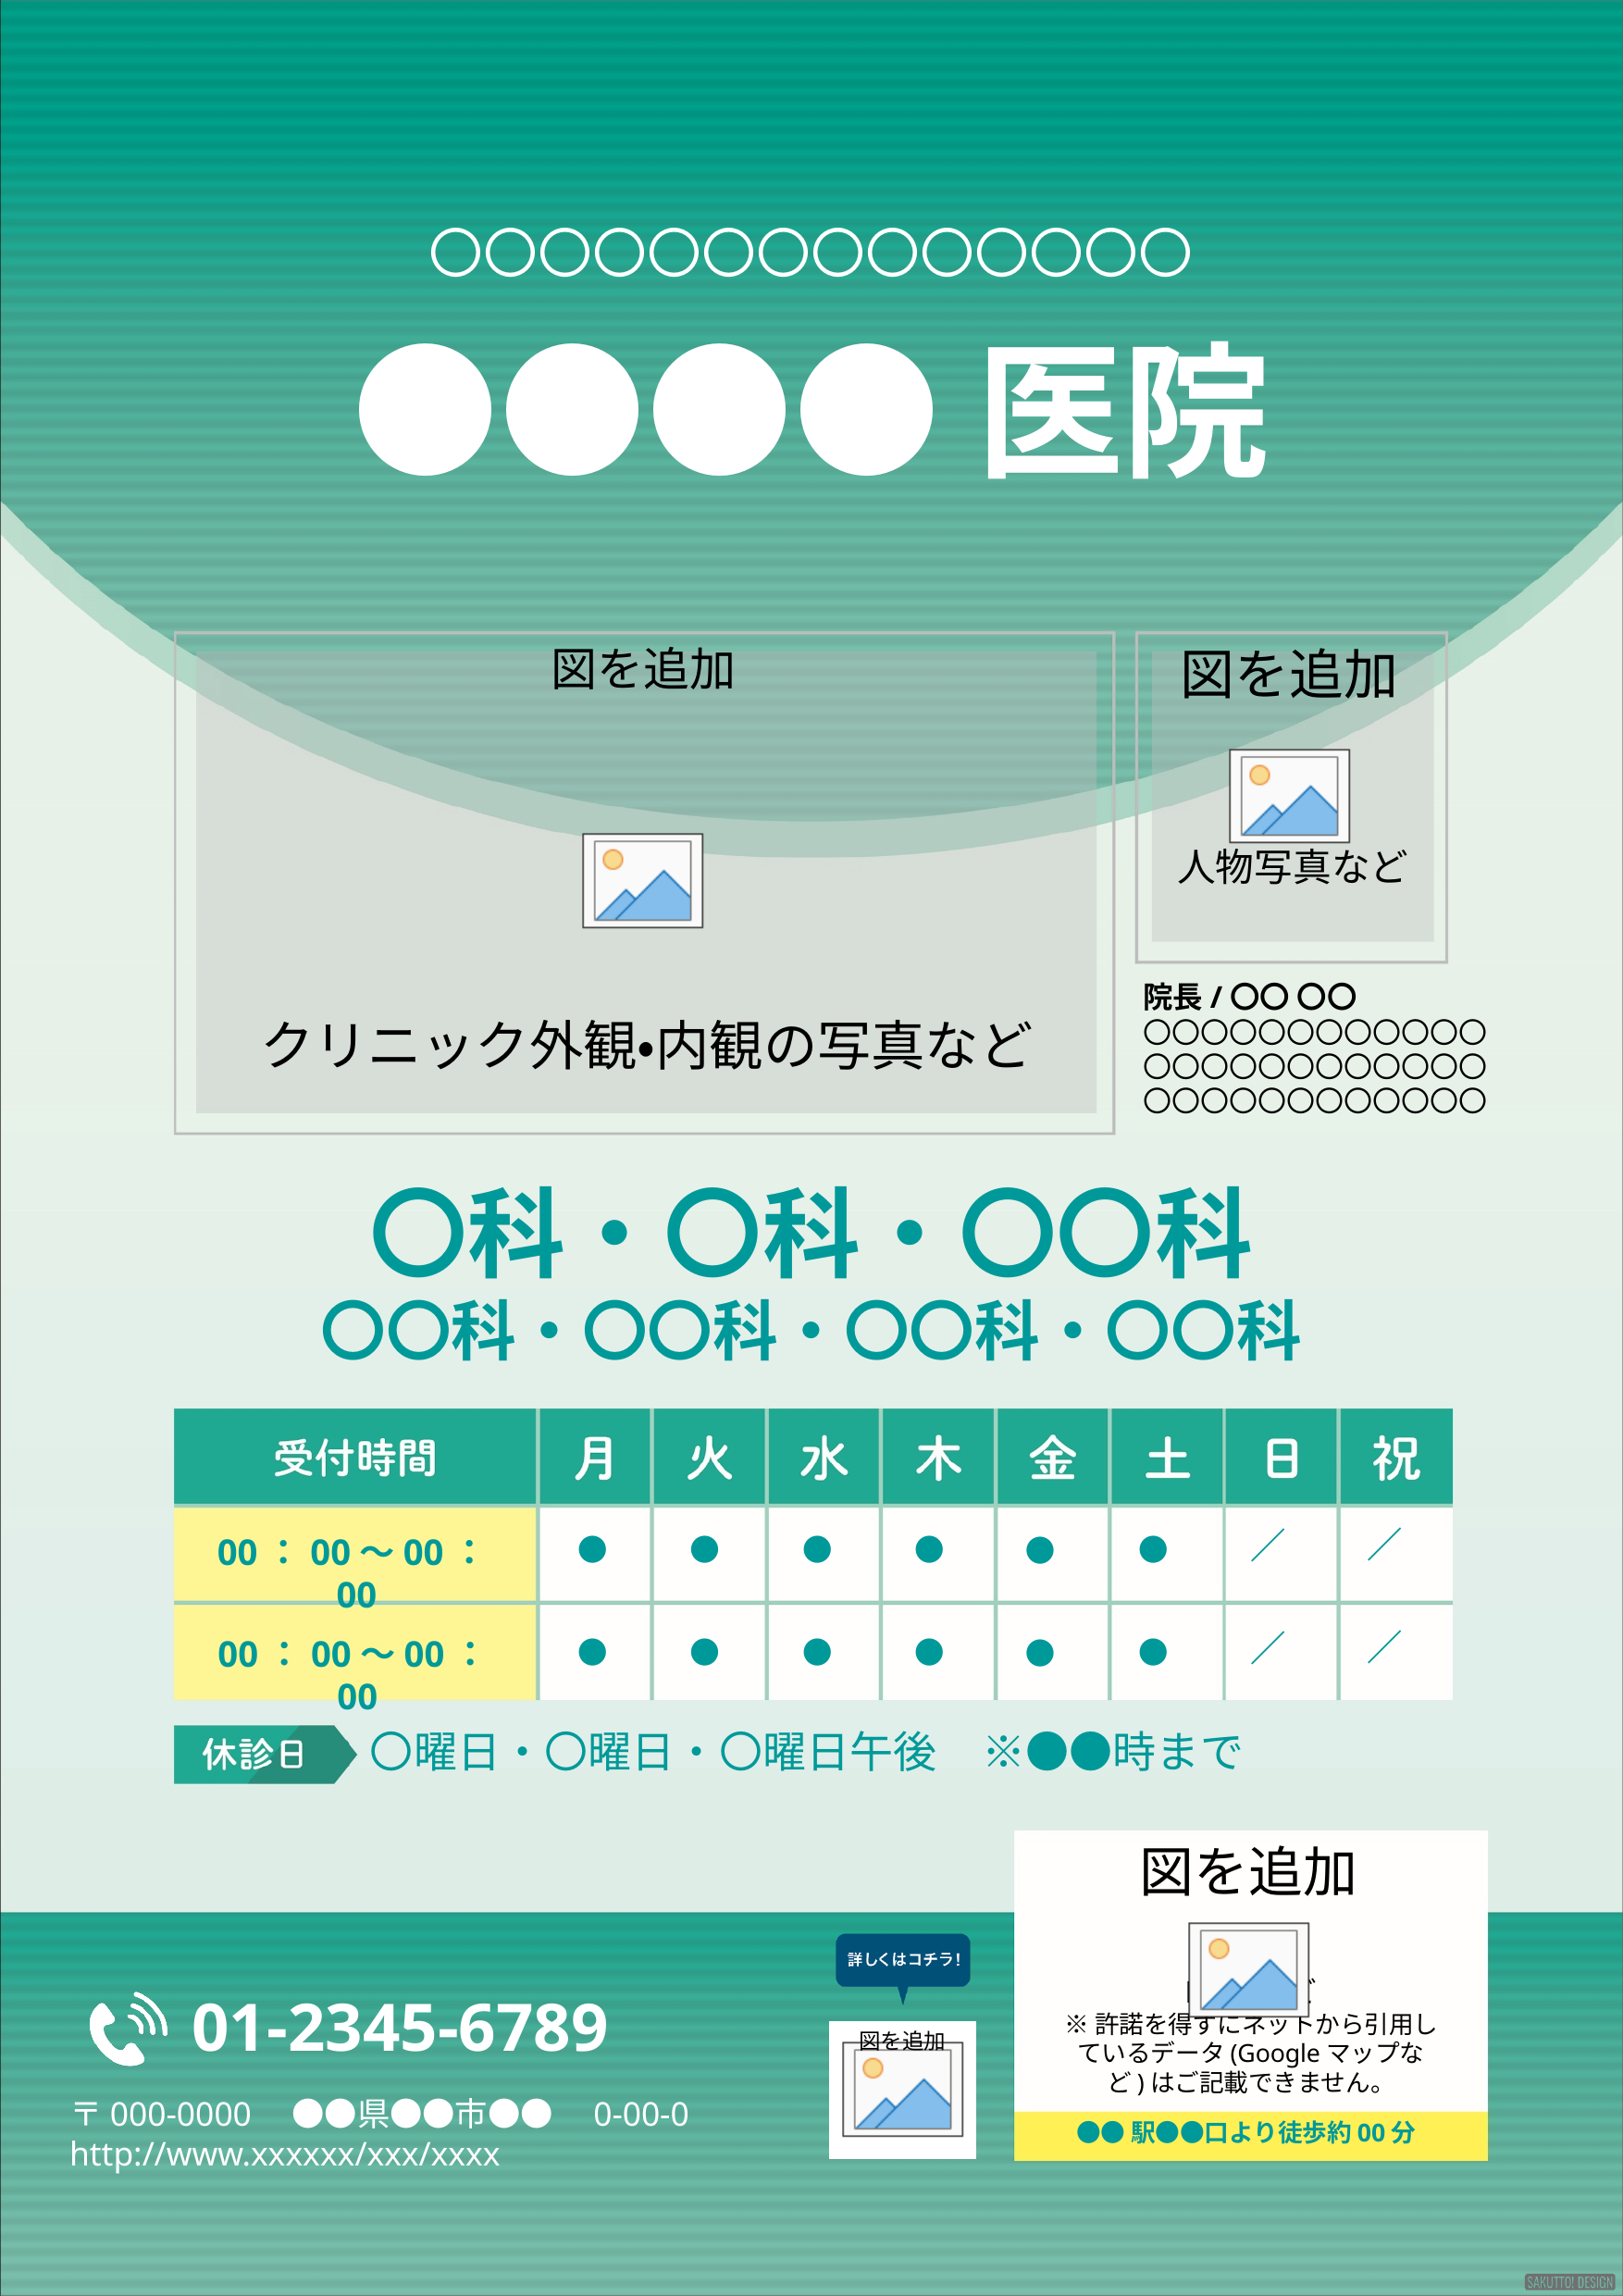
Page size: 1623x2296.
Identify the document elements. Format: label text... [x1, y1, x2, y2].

text_box ● [563, 1619, 638, 1676]
text_box ● [1010, 1517, 1085, 1574]
text_box ● [899, 1516, 974, 1573]
text_box ● [563, 1516, 638, 1573]
text_box ● [1123, 1619, 1198, 1676]
text_box ／ [1354, 1515, 1429, 1572]
text_box 00：00～00：00 [202, 1522, 512, 1622]
text_box ／ [1354, 1619, 1429, 1675]
text_box ● [675, 1516, 750, 1573]
text_box 〇曜日・〇曜日・〇曜日午後 ※●●時まで [356, 1717, 1518, 1783]
text_box ／ [1236, 1516, 1311, 1573]
text_box ● [1123, 1516, 1198, 1573]
text_box ● [675, 1619, 750, 1676]
text_box 00：00～00：00 [203, 1624, 513, 1724]
text_box ● [899, 1619, 974, 1676]
text_box ● [1010, 1620, 1085, 1677]
picture [0, 0, 1623, 2296]
text_box ● [787, 1619, 862, 1676]
text_box 01-2345-6789 〒000-0000 ●●県●●市●● 0-00-0 http://www.xxxxxx/xxx/xxxx [56, 1979, 829, 2179]
text_box ●●●●医院 [305, 311, 1318, 503]
text_box ●●駅●●口より徒歩約00分 [1010, 2110, 1481, 2154]
text_box 〇科・〇科・〇〇科 〇〇科・〇〇科・〇〇科・〇〇科 [230, 1164, 1393, 1375]
text_box ● [787, 1516, 862, 1573]
text_box 〇〇〇〇〇〇〇〇〇〇〇〇〇〇 [305, 212, 1318, 292]
text_box 院長/〇〇 〇〇 〇〇〇〇〇〇〇〇〇〇〇〇 〇〇〇〇〇〇〇〇〇〇〇〇 〇〇〇〇〇〇〇〇〇〇〇〇 [1129, 971, 1555, 1124]
text_box ／ [1236, 1619, 1311, 1676]
